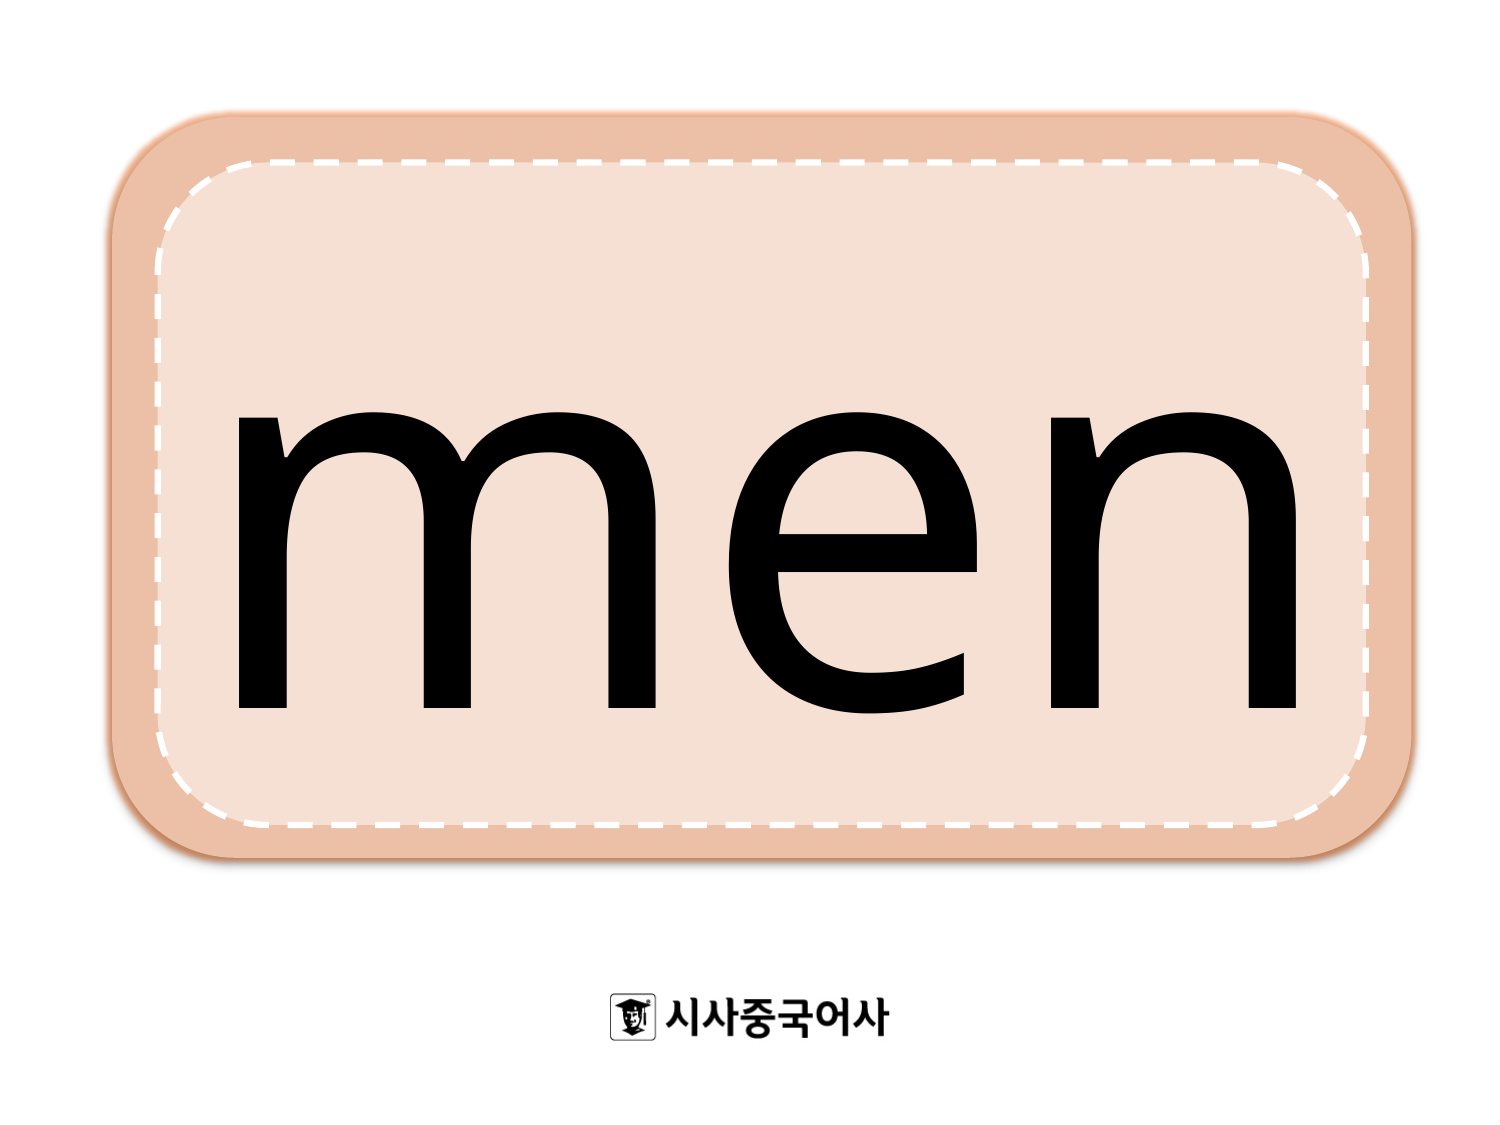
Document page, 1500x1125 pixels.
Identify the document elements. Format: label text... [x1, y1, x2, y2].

picture [602, 987, 898, 1047]
text_box men [162, 160, 1371, 824]
